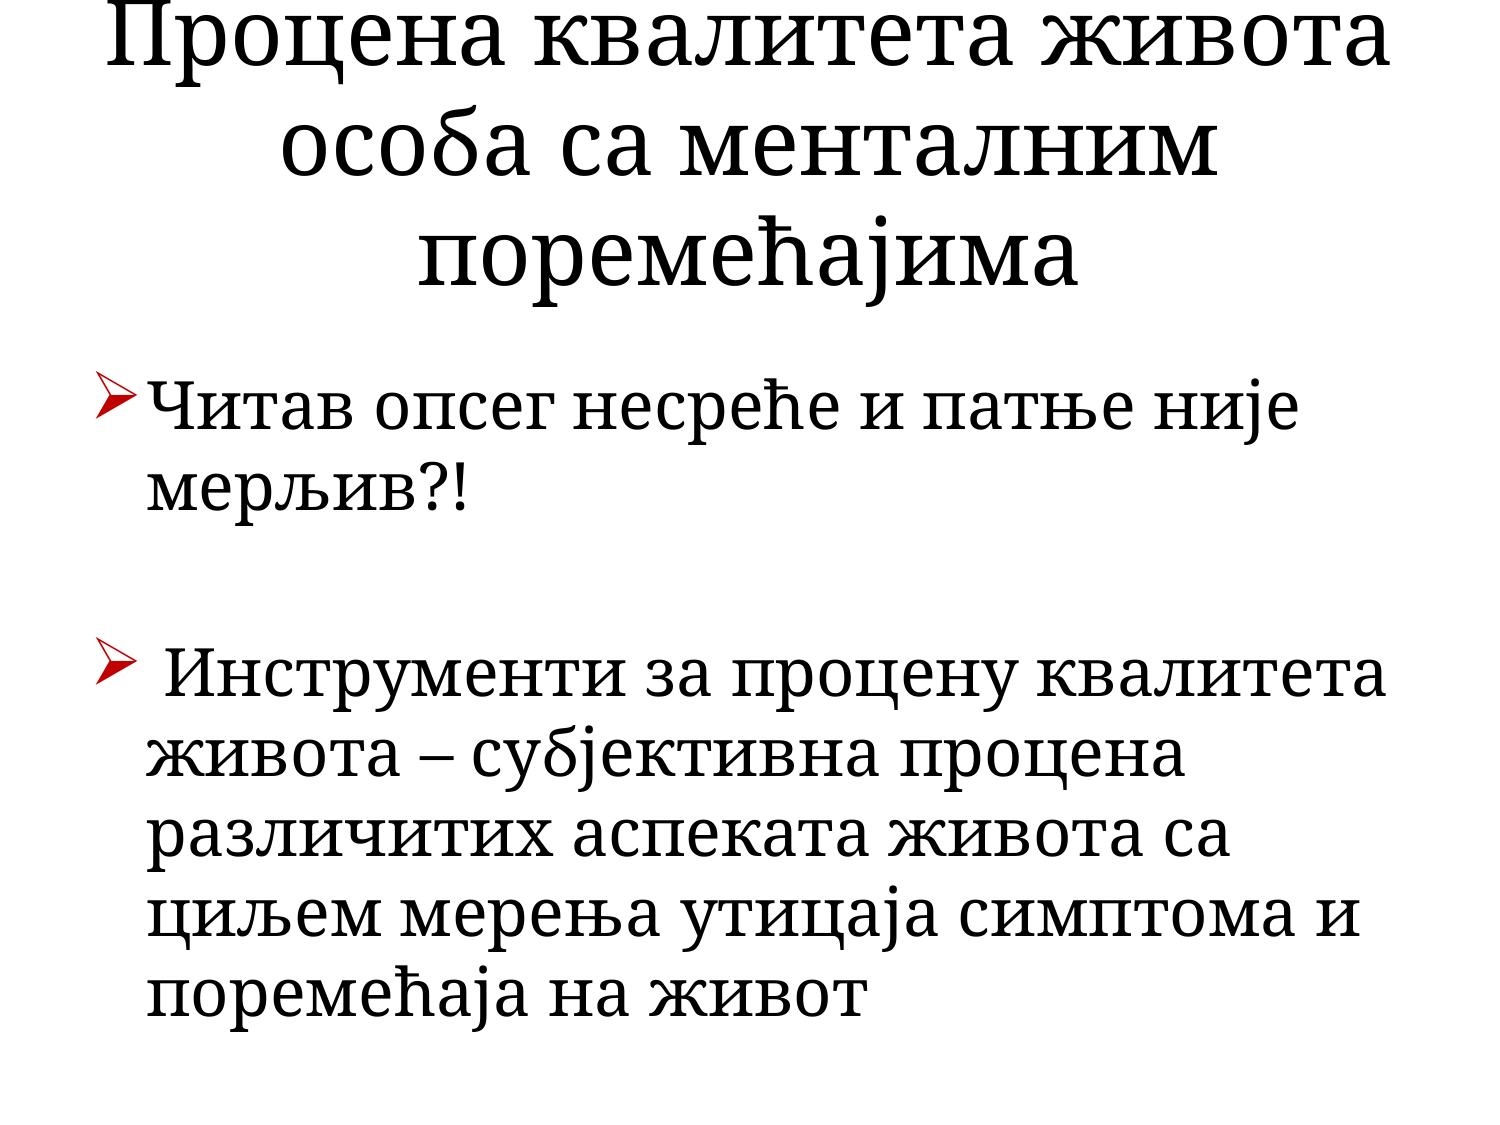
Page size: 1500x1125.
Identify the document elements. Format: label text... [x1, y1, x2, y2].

title Процена квалитета живота особа са менталним поремећајима [74, 44, 1426, 233]
list Читав опсег несреће и патње није мерљив?! Инструменти за процену квалитета живота – субјективна процена различитих аспеката живота са циљем мерења утицаја симптома и поремећаја на живот [74, 262, 1426, 1006]
